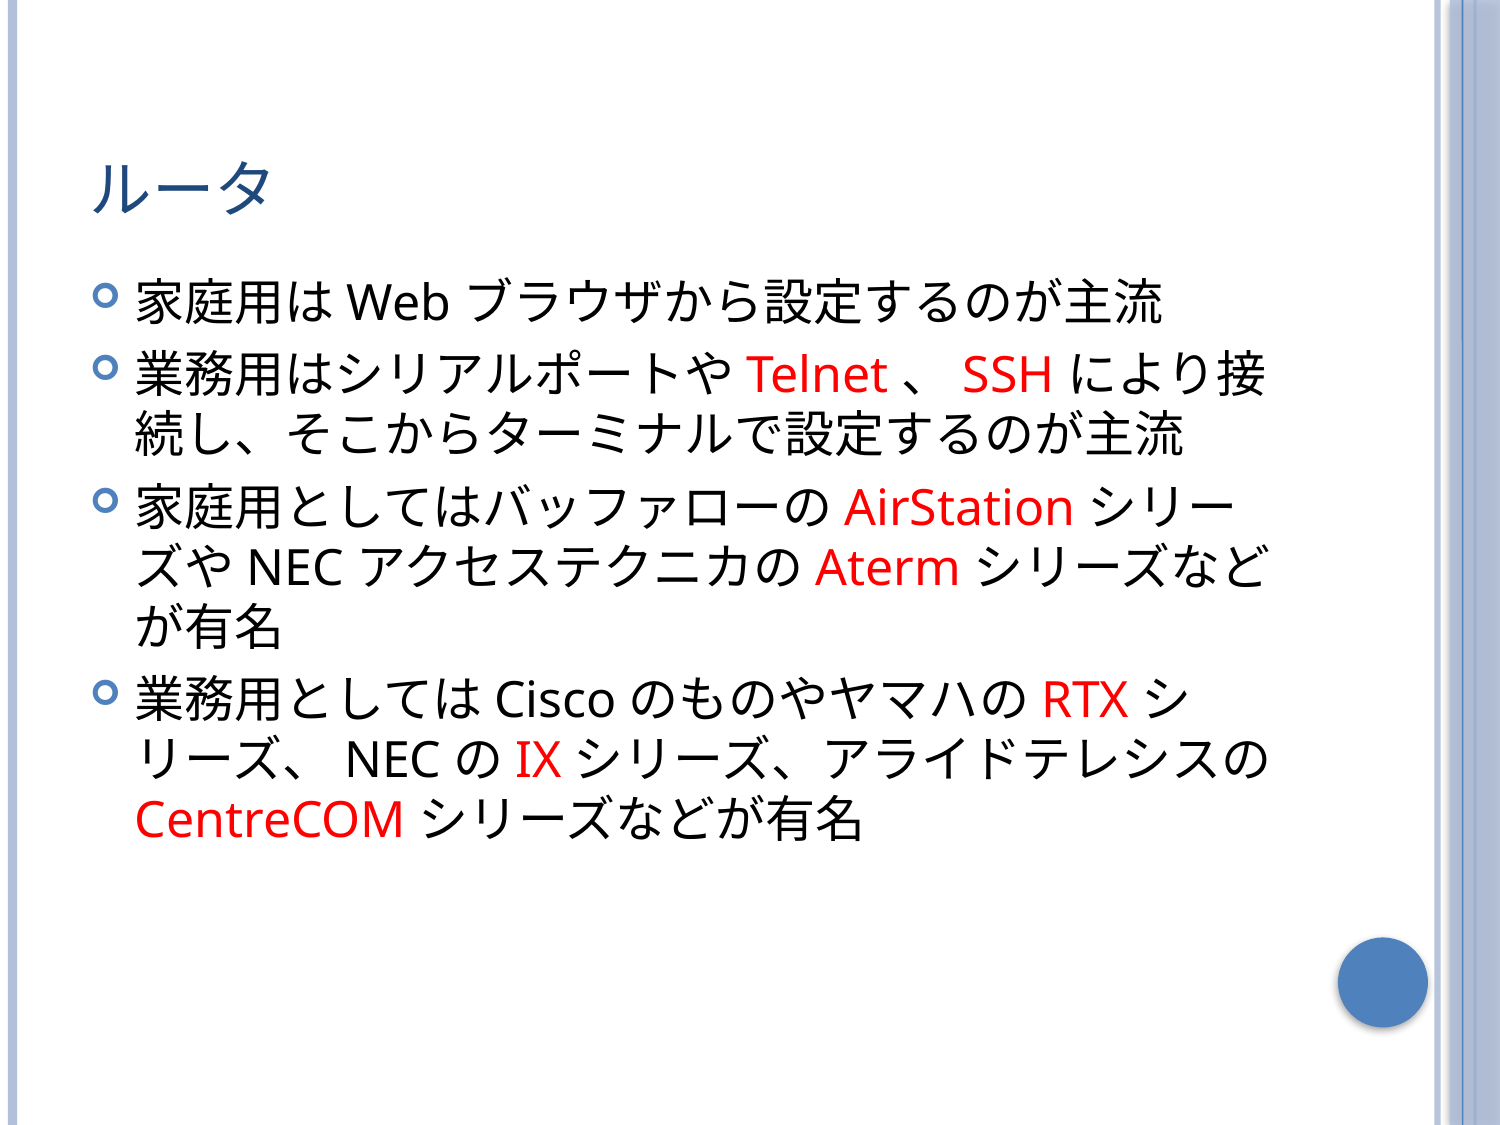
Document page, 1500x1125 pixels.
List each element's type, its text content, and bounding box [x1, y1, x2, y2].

title ルータ [75, 45, 1300, 233]
list 家庭用はWebブラウザから設定するのが主流 業務用はシリアルポートやTelnet、SSHにより接続し、そこからターミナルで設定するのが主流 家庭用としてはバッファローのAirStationシリーズやNECアクセステクニカのAtermシリーズなどが有名 業務用としてはCiscoのものやヤマハのRTXシリーズ、NECのIXシリーズ、アライドテレシスのCentreCOMシリーズなどが有名 [75, 262, 1300, 1062]
